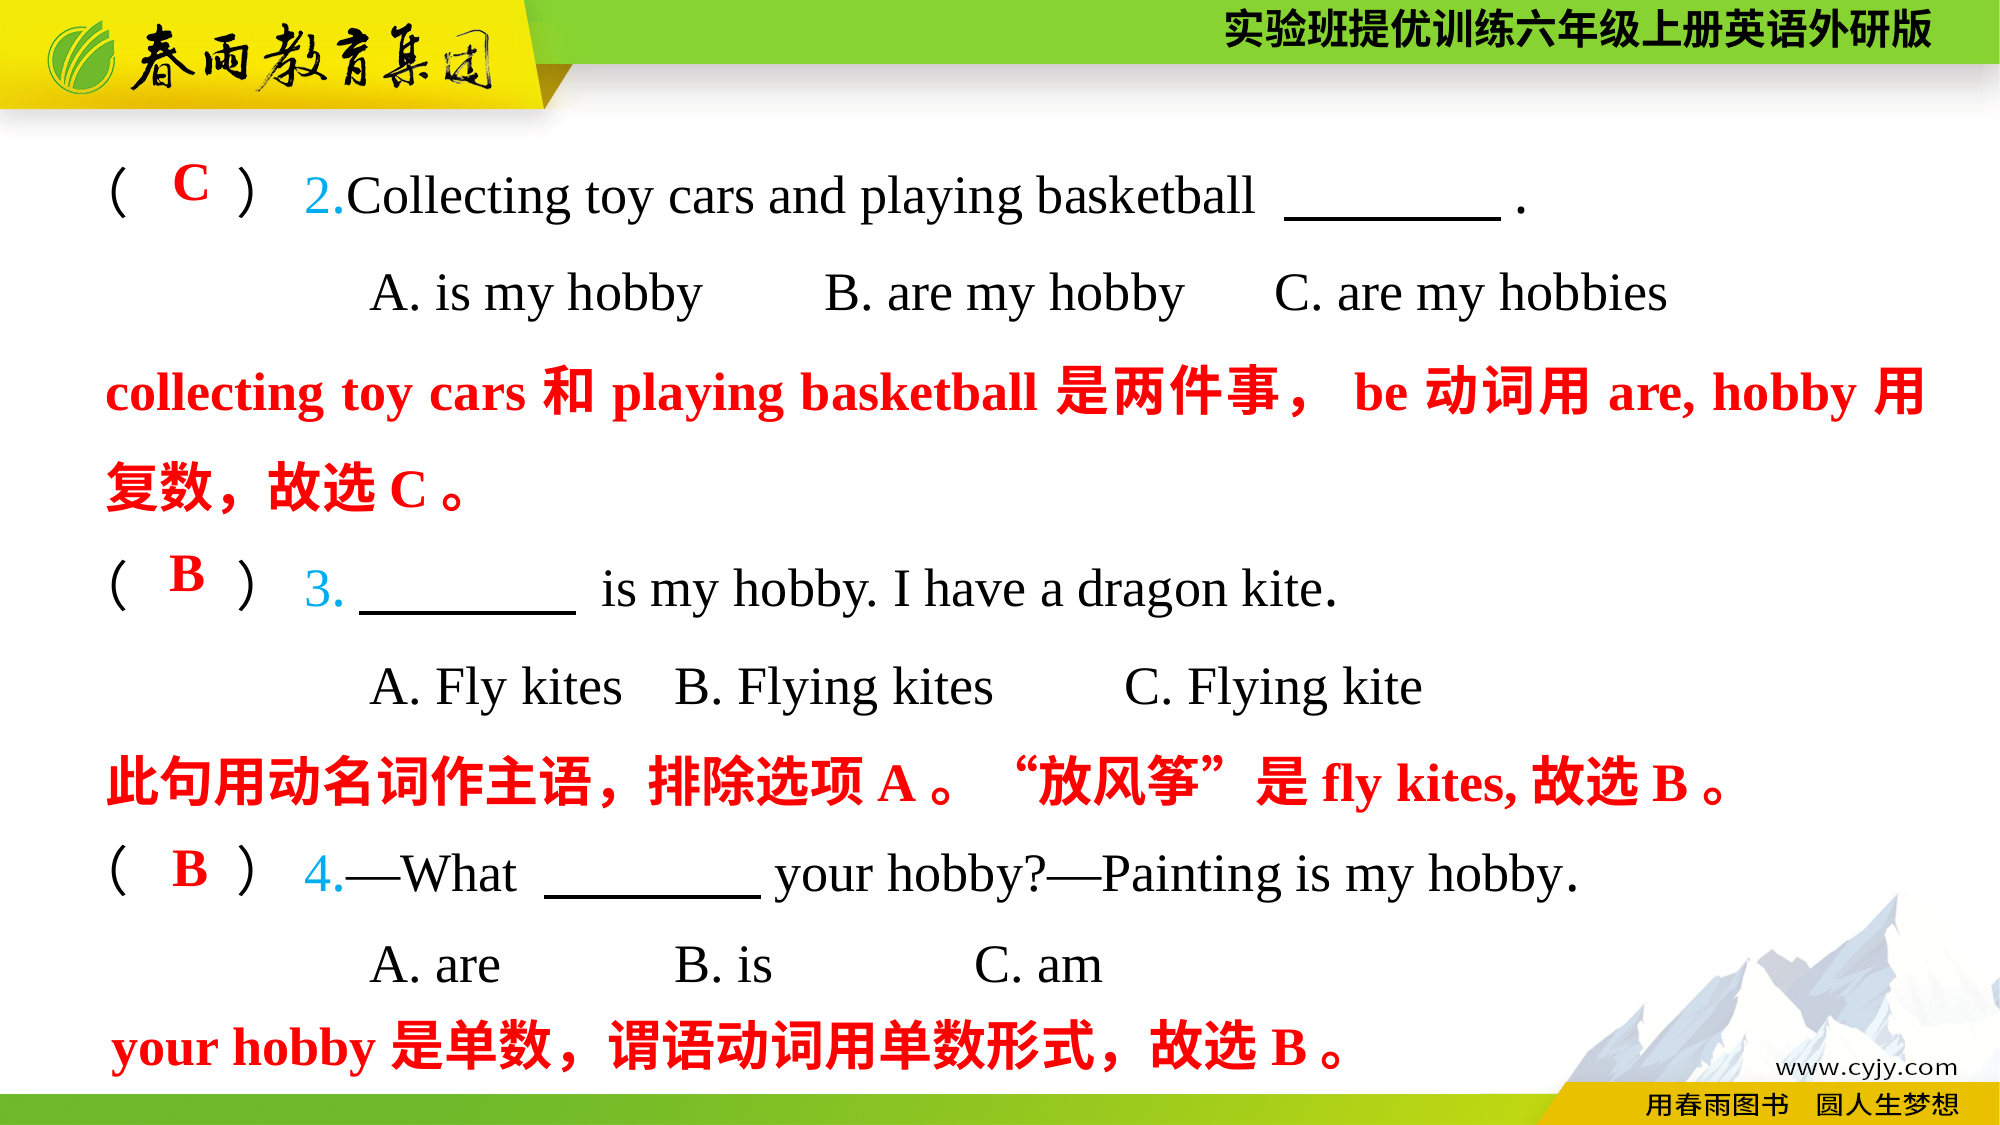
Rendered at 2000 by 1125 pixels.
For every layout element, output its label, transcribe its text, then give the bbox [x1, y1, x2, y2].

list （ ）2.Collecting toy cars and playing basketball . A. is my hobby B. are my hobby C. are my hobbies [59, 119, 1944, 332]
text_box （ ）4.—What your hobby?—Painting is my hobby. A. are B. is C. am [59, 803, 1944, 1001]
text_box B [154, 529, 221, 610]
text_box B [157, 798, 224, 905]
text_box collecting toy cars和playing basketball是两件事，be动词用are, hobby用复数，故选C。 [90, 315, 1944, 512]
text_box （ ）3. is my hobby. I have a dragon kite. A. Fly kites B. Flying kites C. Flying kite [59, 512, 1944, 723]
text_box your hobby是单数，谓语动词用单数形式，故选B。 [96, 977, 1944, 1084]
text_box 此句用动名词作主语，排除选项A。“放风筝”是fly kites,故选B。 [90, 707, 1944, 803]
picture [0, 0, 2000, 1125]
text_box C [157, 138, 227, 219]
